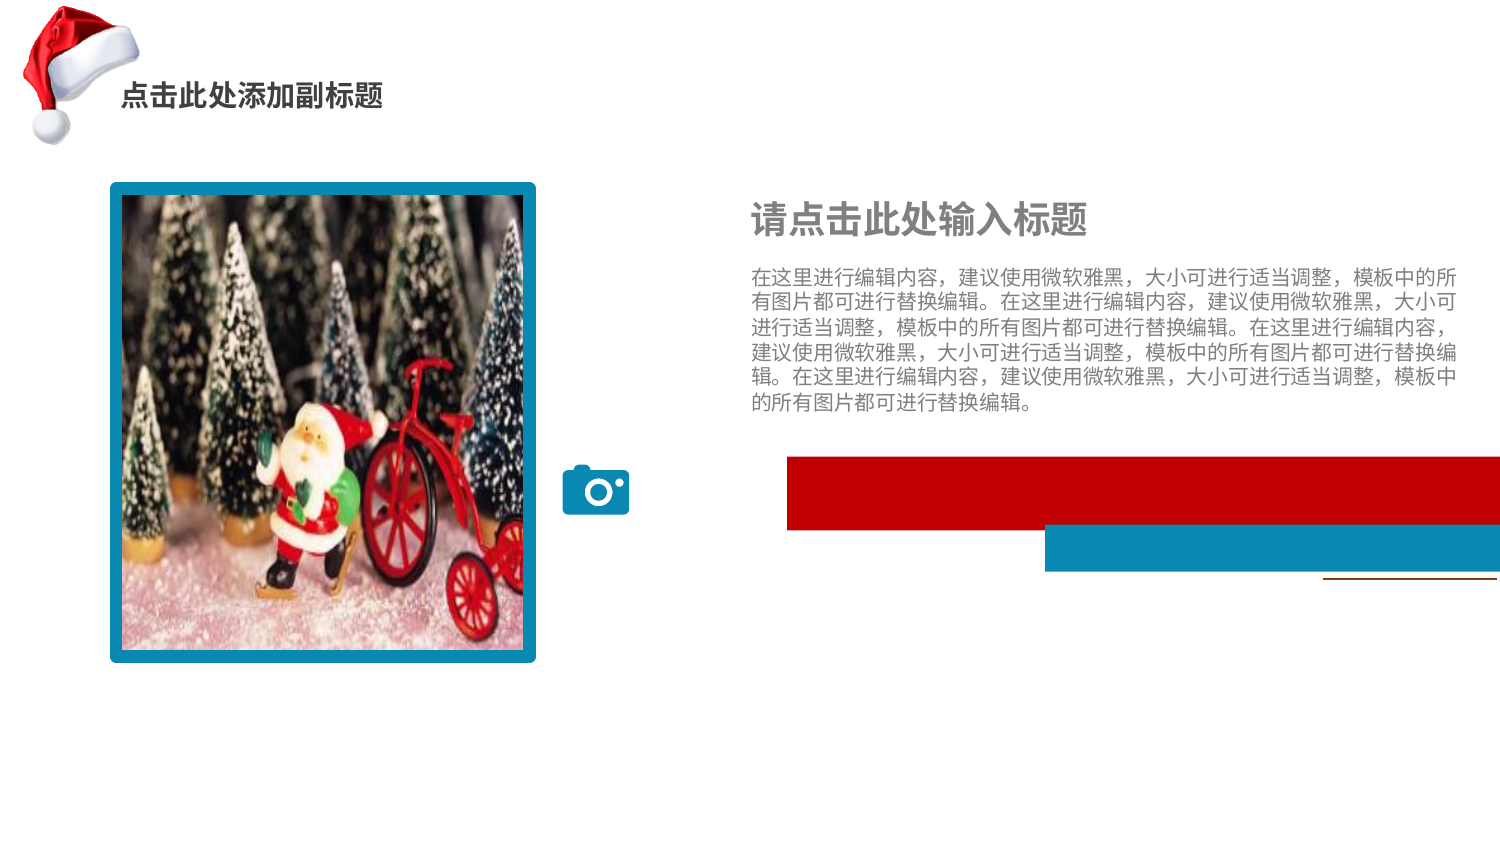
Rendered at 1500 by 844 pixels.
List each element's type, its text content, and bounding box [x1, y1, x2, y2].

text_box 点击此处添加副标题 [160, 67, 456, 123]
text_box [735, 188, 1473, 424]
text_box [785, 455, 1500, 532]
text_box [115, 186, 530, 659]
picture [0, 0, 157, 160]
text_box [1043, 522, 1500, 574]
text_box [562, 464, 630, 515]
